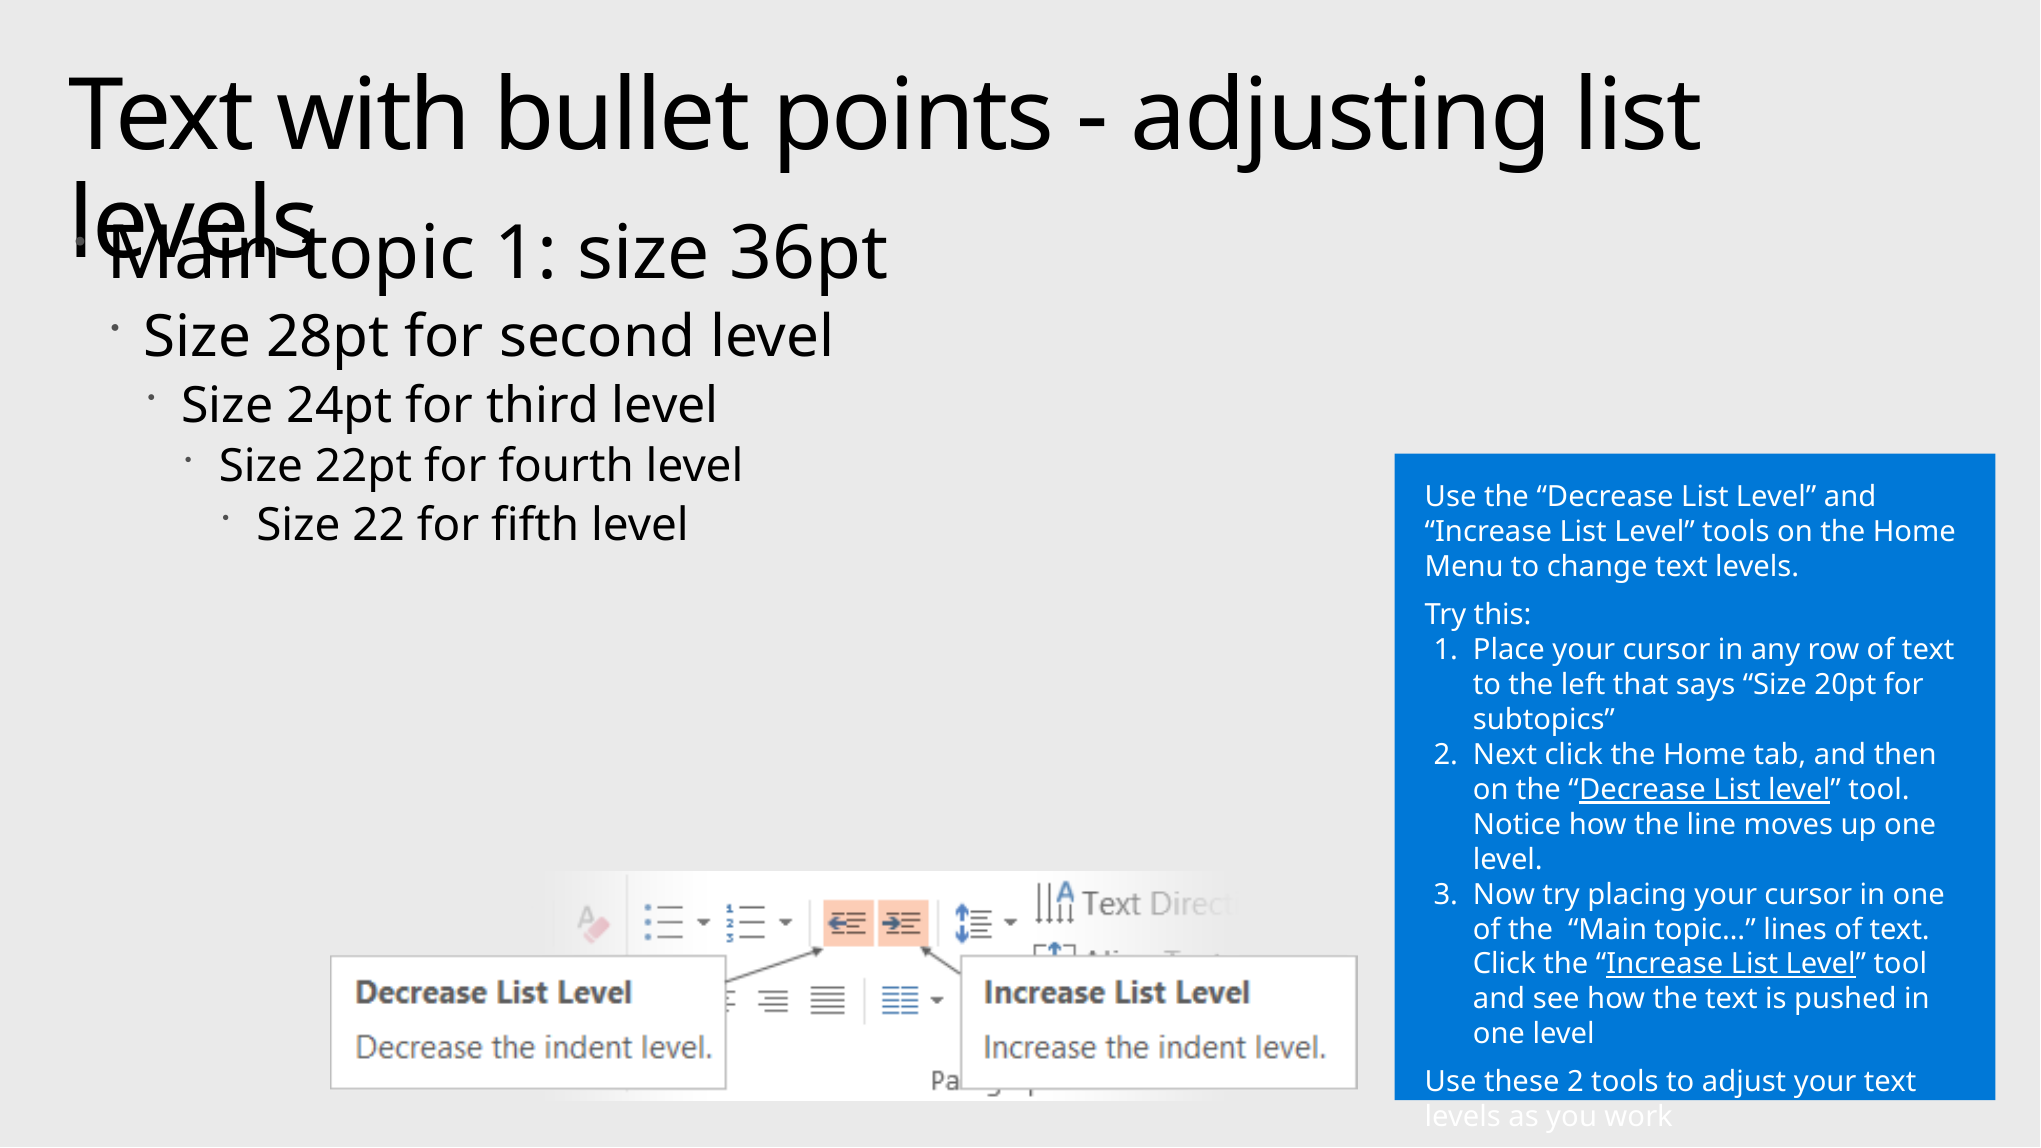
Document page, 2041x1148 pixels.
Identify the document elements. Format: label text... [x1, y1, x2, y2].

list Main topic 1: size 36pt Size 28pt for second level Size 24pt for third level Size 22pt for fourth level Size 22 for fifth level [45, 198, 1996, 578]
title Text with bullet points - adjusting list levels [45, 48, 1996, 198]
picture [329, 870, 1358, 1101]
text_box Use the “Decrease List Level” and “Increase List Level” tools on the Home Menu to change text levels. Try this: Place your cursor in any row of text to the left that says “Size 20pt for subtopics” Next click the Home tab, and then on the “Decrease List level” tool. Notice how the line moves up one level. Now try placing your cursor in one of the “Main topic…” lines of text. Click the “Increase List Level” tool and see how the text is pushed in one level Use these 2 tools to adjust your text levels as you work [1394, 453, 1996, 1101]
